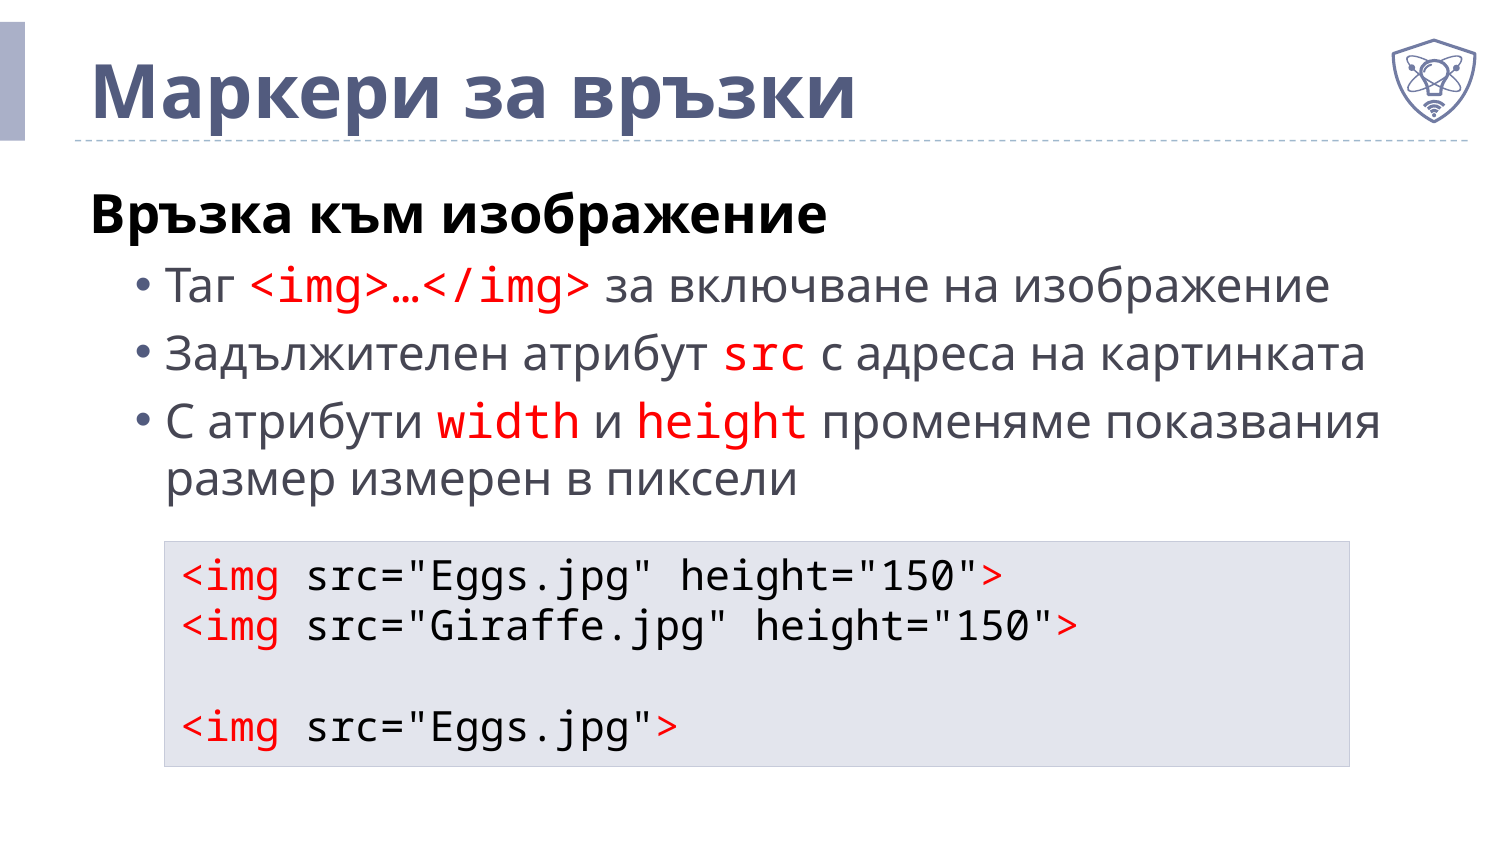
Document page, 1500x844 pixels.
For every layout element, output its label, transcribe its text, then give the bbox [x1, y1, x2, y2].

text_box <img src="Eggs.jpg" height="150"> <img src="Giraffe.jpg" height="150"> <img src="Eggs.jpg"> [164, 541, 1350, 767]
title Маркери за връзки [75, 18, 1475, 141]
list Връзка към изображение Таг <img>…</img> за включване на изображение Задължителен атрибут src с адреса на картинката С атрибути width и height променяме показвания размер измерен в пиксели [75, 171, 1475, 835]
